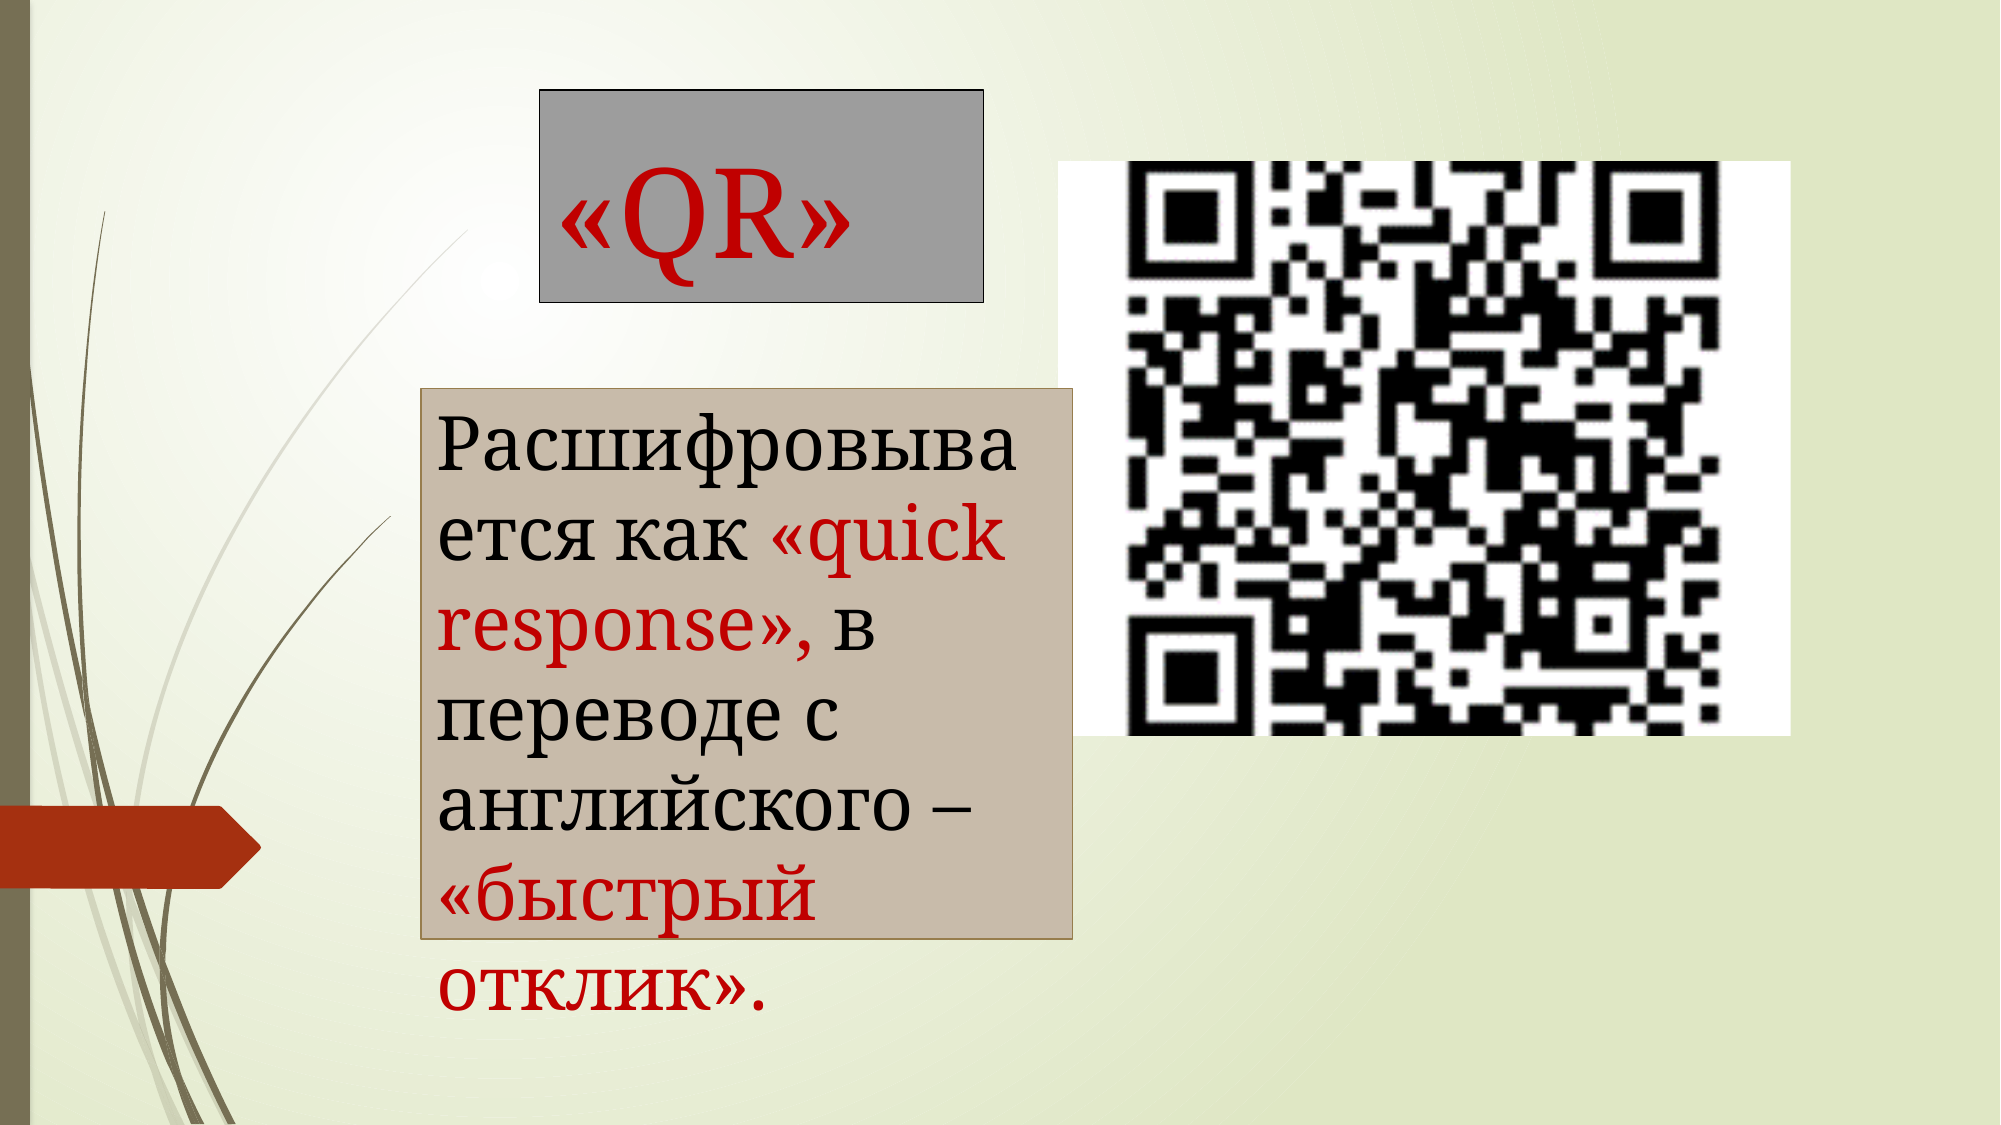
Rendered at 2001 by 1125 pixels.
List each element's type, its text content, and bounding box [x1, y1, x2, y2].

list Расшифровывается как «quick response», в переводе с английского – «быстрый отклик». [420, 388, 1073, 940]
picture [1057, 161, 1791, 736]
title «QR» [539, 89, 984, 303]
